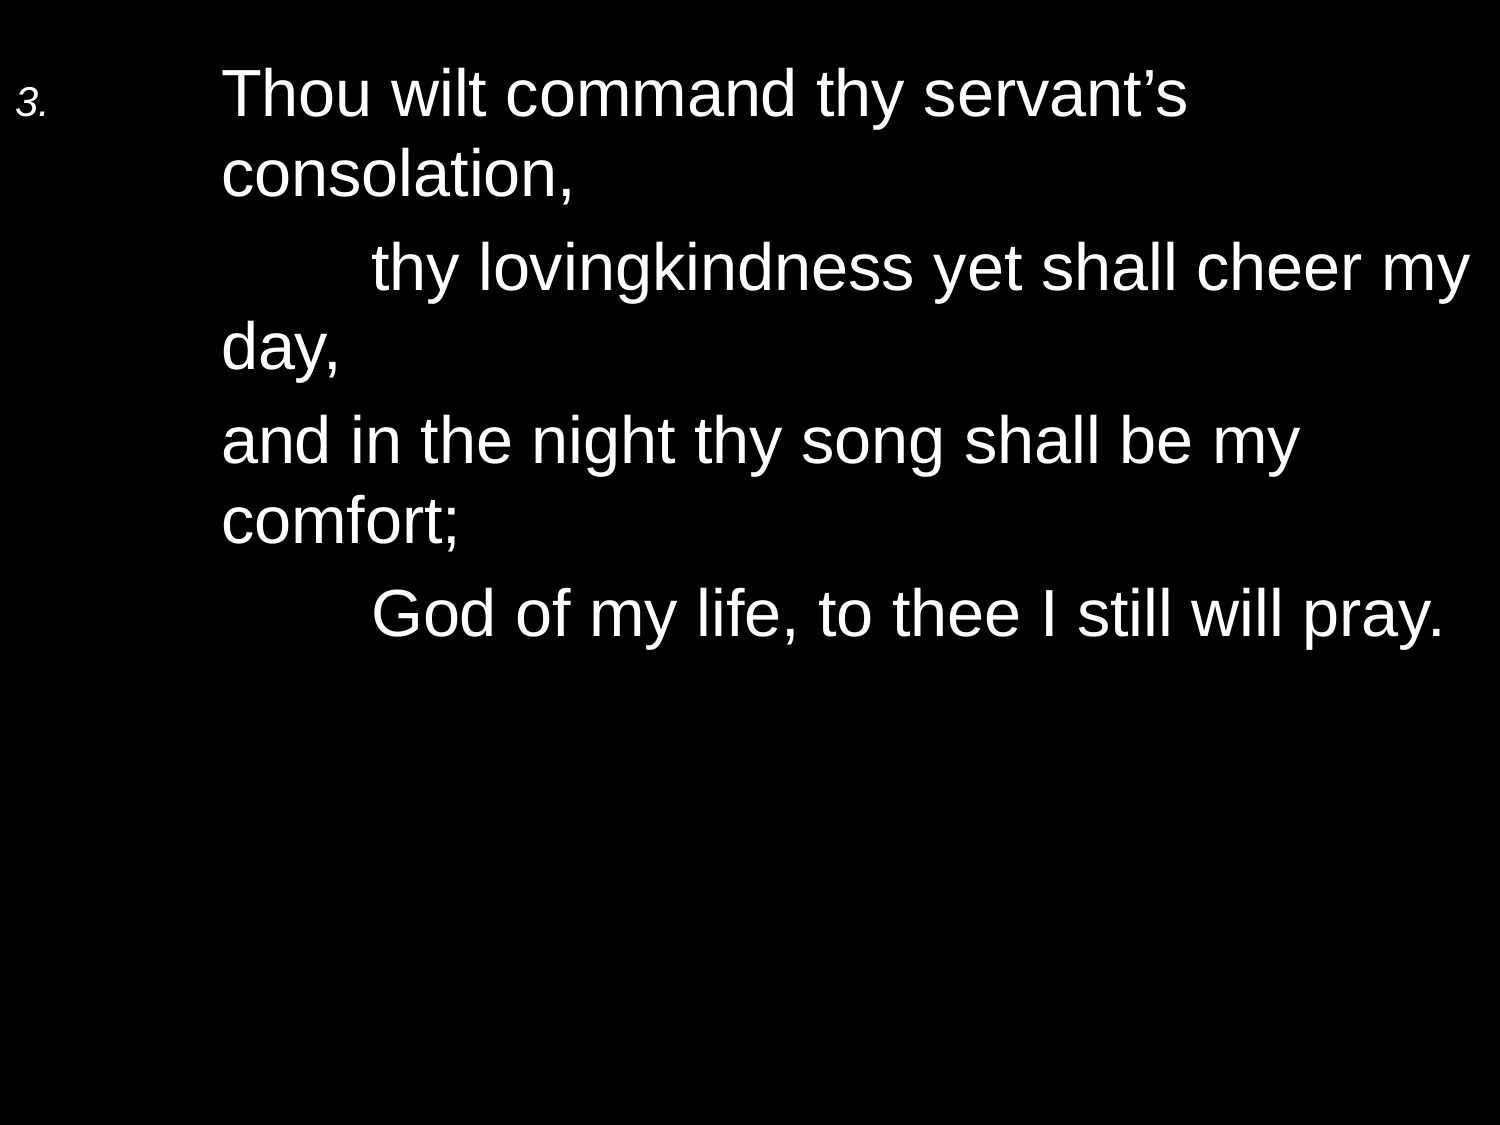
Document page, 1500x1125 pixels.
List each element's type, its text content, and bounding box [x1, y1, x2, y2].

list 3. Thou wilt command thy servant’s consolation, thy lovingkindness yet shall cheer my day, and in the night thy song shall be my comfort; God of my life, to thee I still will pray. [0, 42, 1500, 1047]
